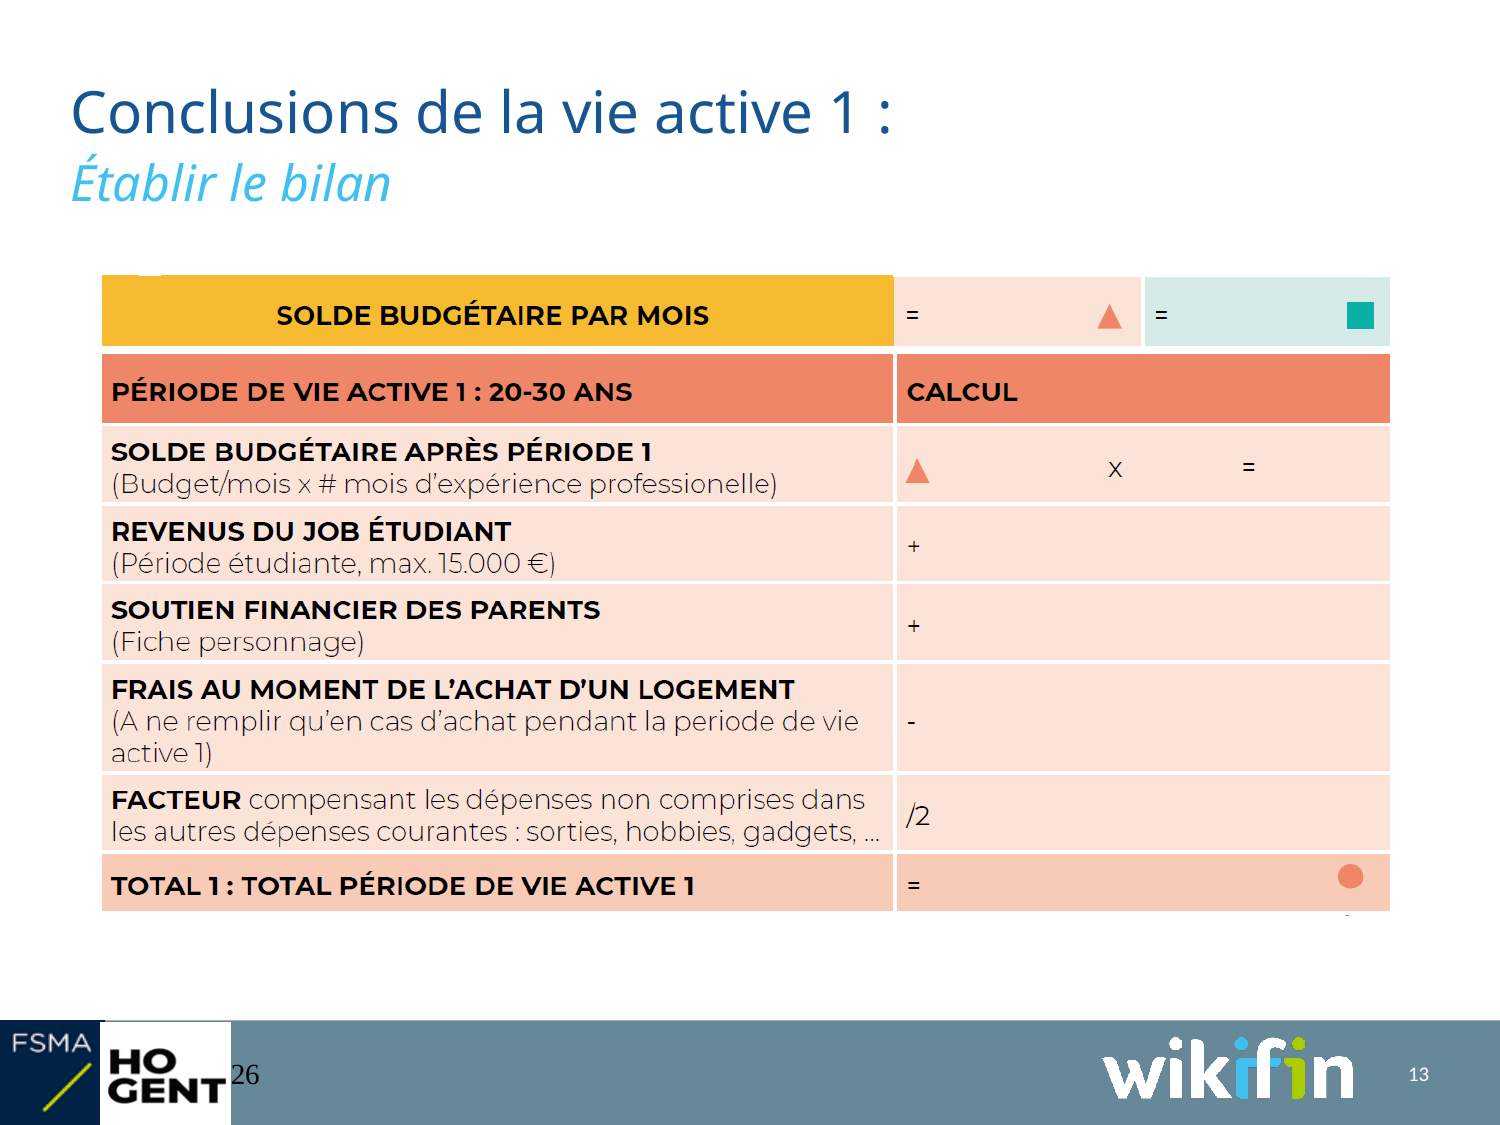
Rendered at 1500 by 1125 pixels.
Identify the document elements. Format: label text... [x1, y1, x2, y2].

title Conclusions de la vie active 1 : Établir le bilan [70, 78, 1425, 220]
picture [0, 1020, 231, 1125]
picture [1102, 1037, 1353, 1099]
slide_number 13 [1355, 1020, 1430, 1125]
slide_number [228, 1020, 396, 1125]
picture [97, 266, 1398, 916]
